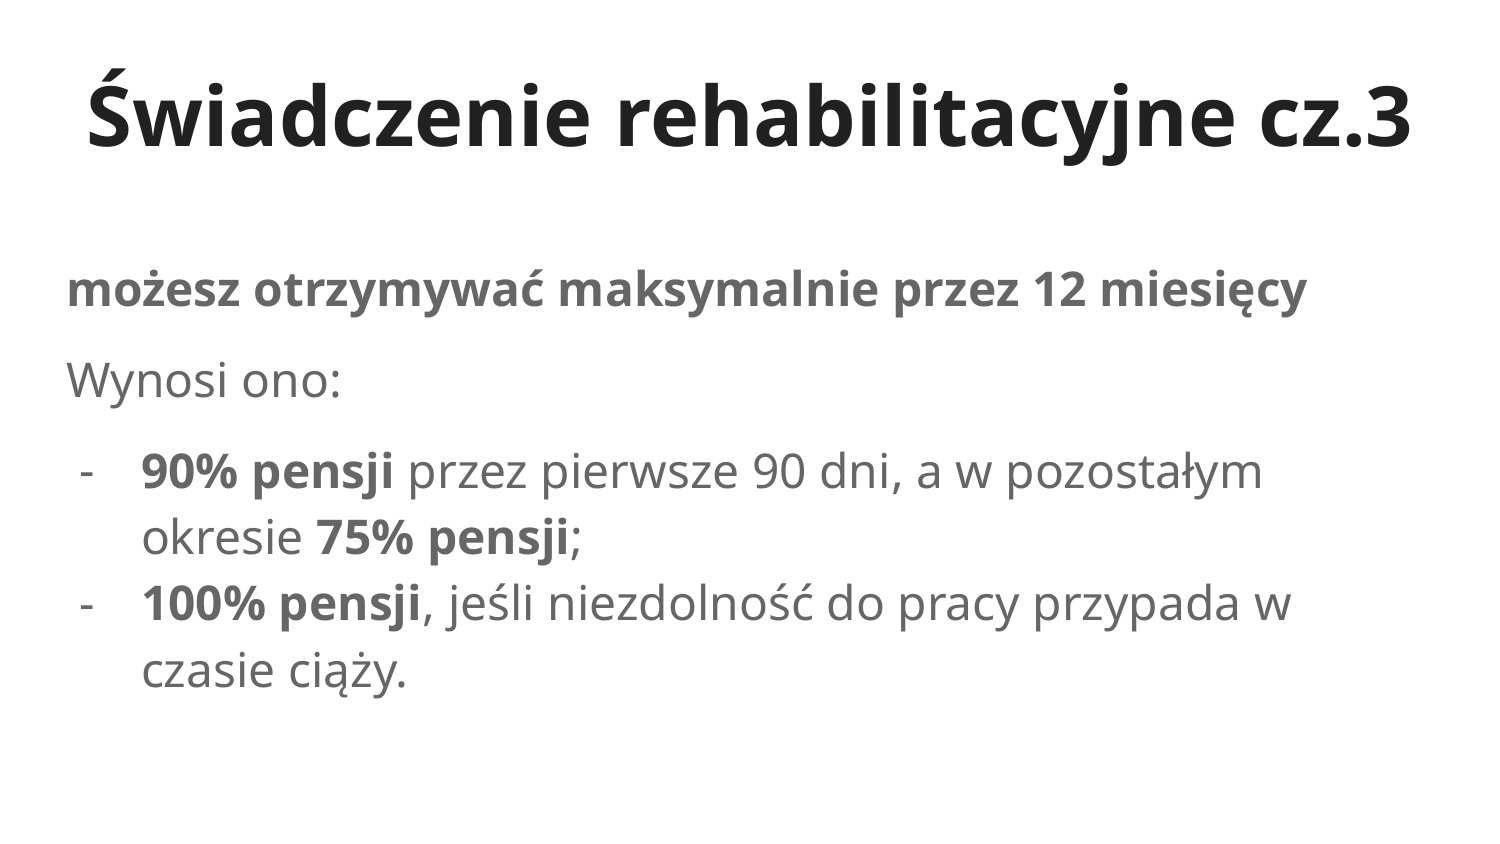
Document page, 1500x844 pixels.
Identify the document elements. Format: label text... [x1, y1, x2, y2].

list możesz otrzymywać maksymalnie przez 12 miesięcy Wynosi ono: 90% pensji przez pierwsze 90 dni, a w pozostałym okresie 75% pensji; 100% pensji, jeśli niezdolność do pracy przypada w czasie ciąży. [51, 234, 1449, 758]
title Świadczenie rehabilitacyjne cz.3 [51, 48, 1449, 180]
